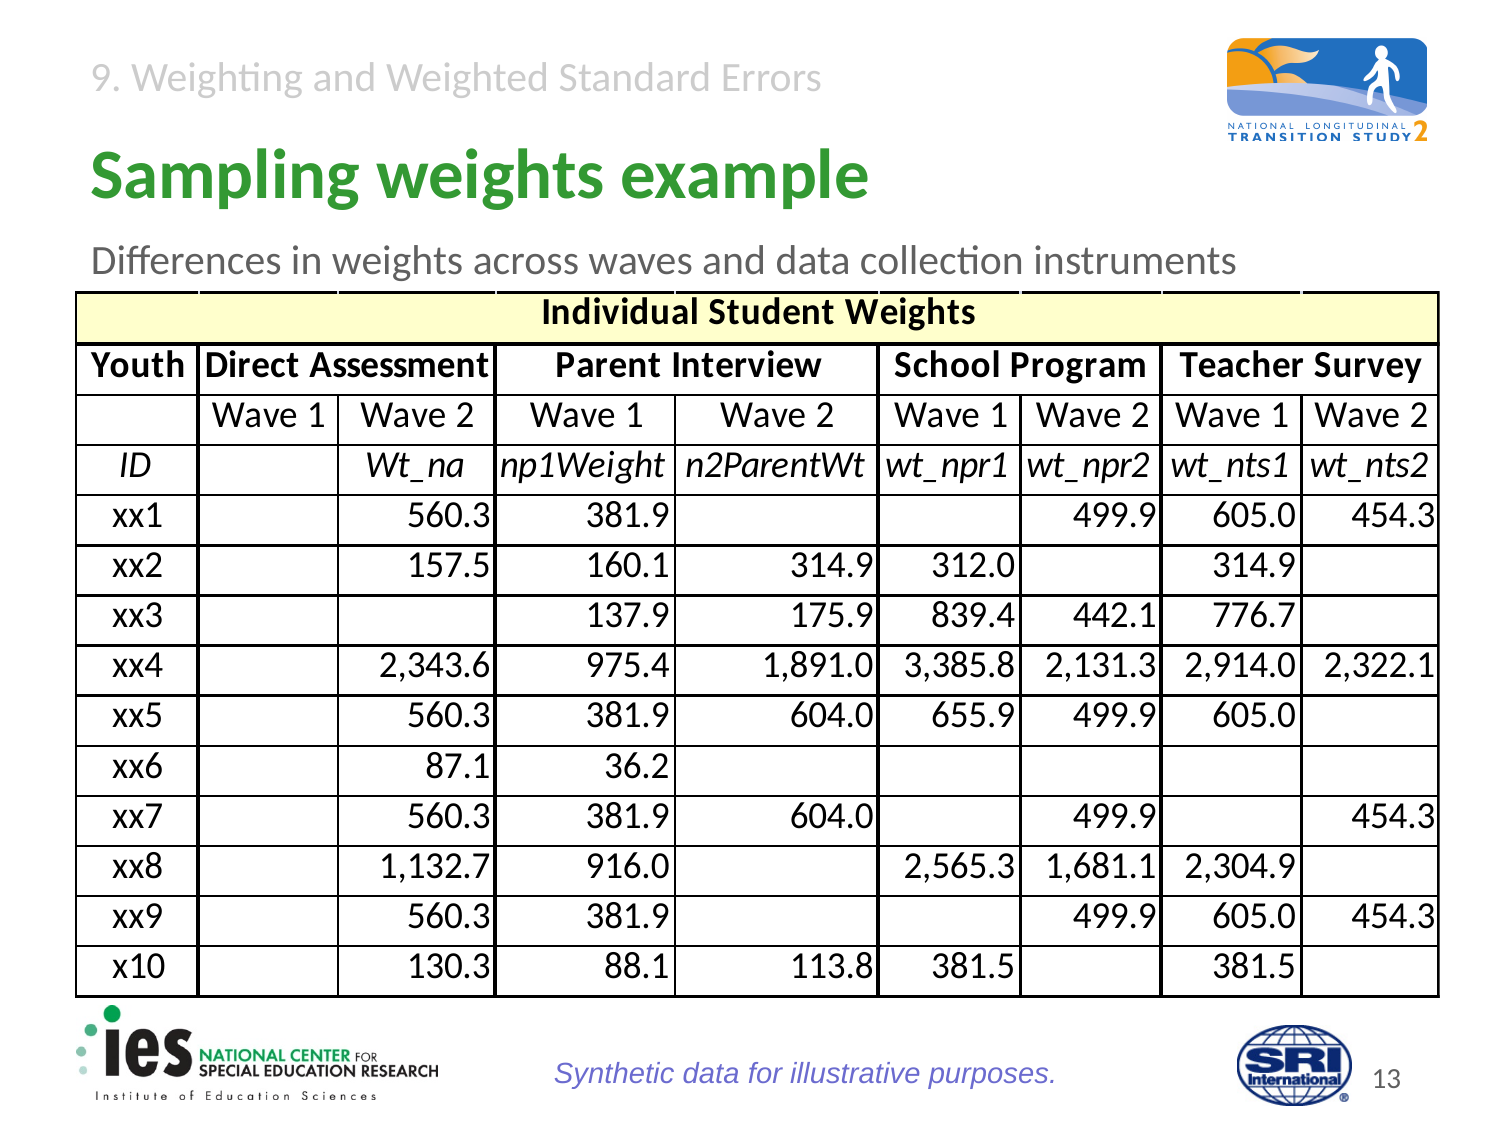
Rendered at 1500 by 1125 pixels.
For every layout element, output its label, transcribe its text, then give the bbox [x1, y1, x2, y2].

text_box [74, 291, 1443, 1001]
title Sampling weights example [74, 103, 1426, 224]
slide_number 12 [1312, 1051, 1417, 1125]
list Differences in weights across waves and data collection instruments [74, 224, 1426, 290]
picture [76, 1005, 438, 1100]
picture [1237, 1025, 1352, 1106]
footer Synthetic data for illustrative purposes. [362, 1046, 1251, 1101]
